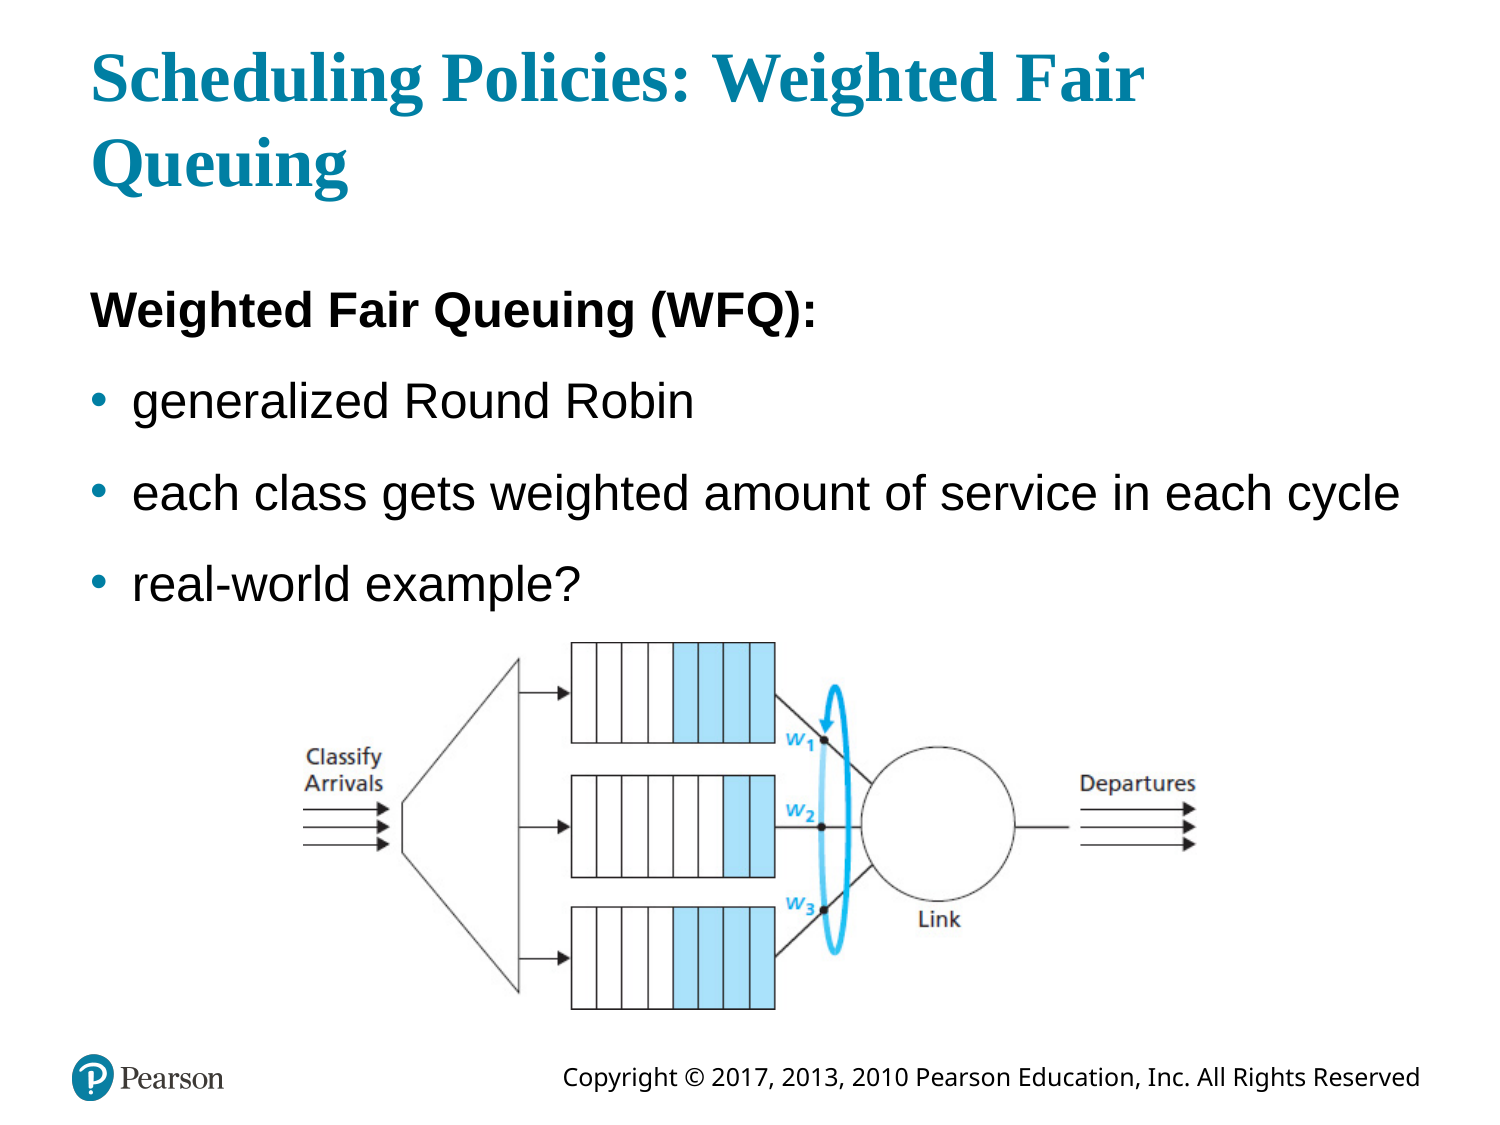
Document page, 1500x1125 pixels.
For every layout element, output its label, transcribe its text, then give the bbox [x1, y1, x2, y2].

title Scheduling Policies: Weighted Fair Queuing [75, 35, 1425, 216]
picture [72, 1054, 88, 1070]
picture [98, 1054, 224, 1101]
picture [303, 642, 1197, 1010]
picture [72, 1087, 83, 1101]
picture [80, 1063, 106, 1088]
list Weighted Fair Queuing (W F Q): generalized Round Robin each class gets weighted amount of service in each cycle real-world example? [75, 262, 1425, 622]
